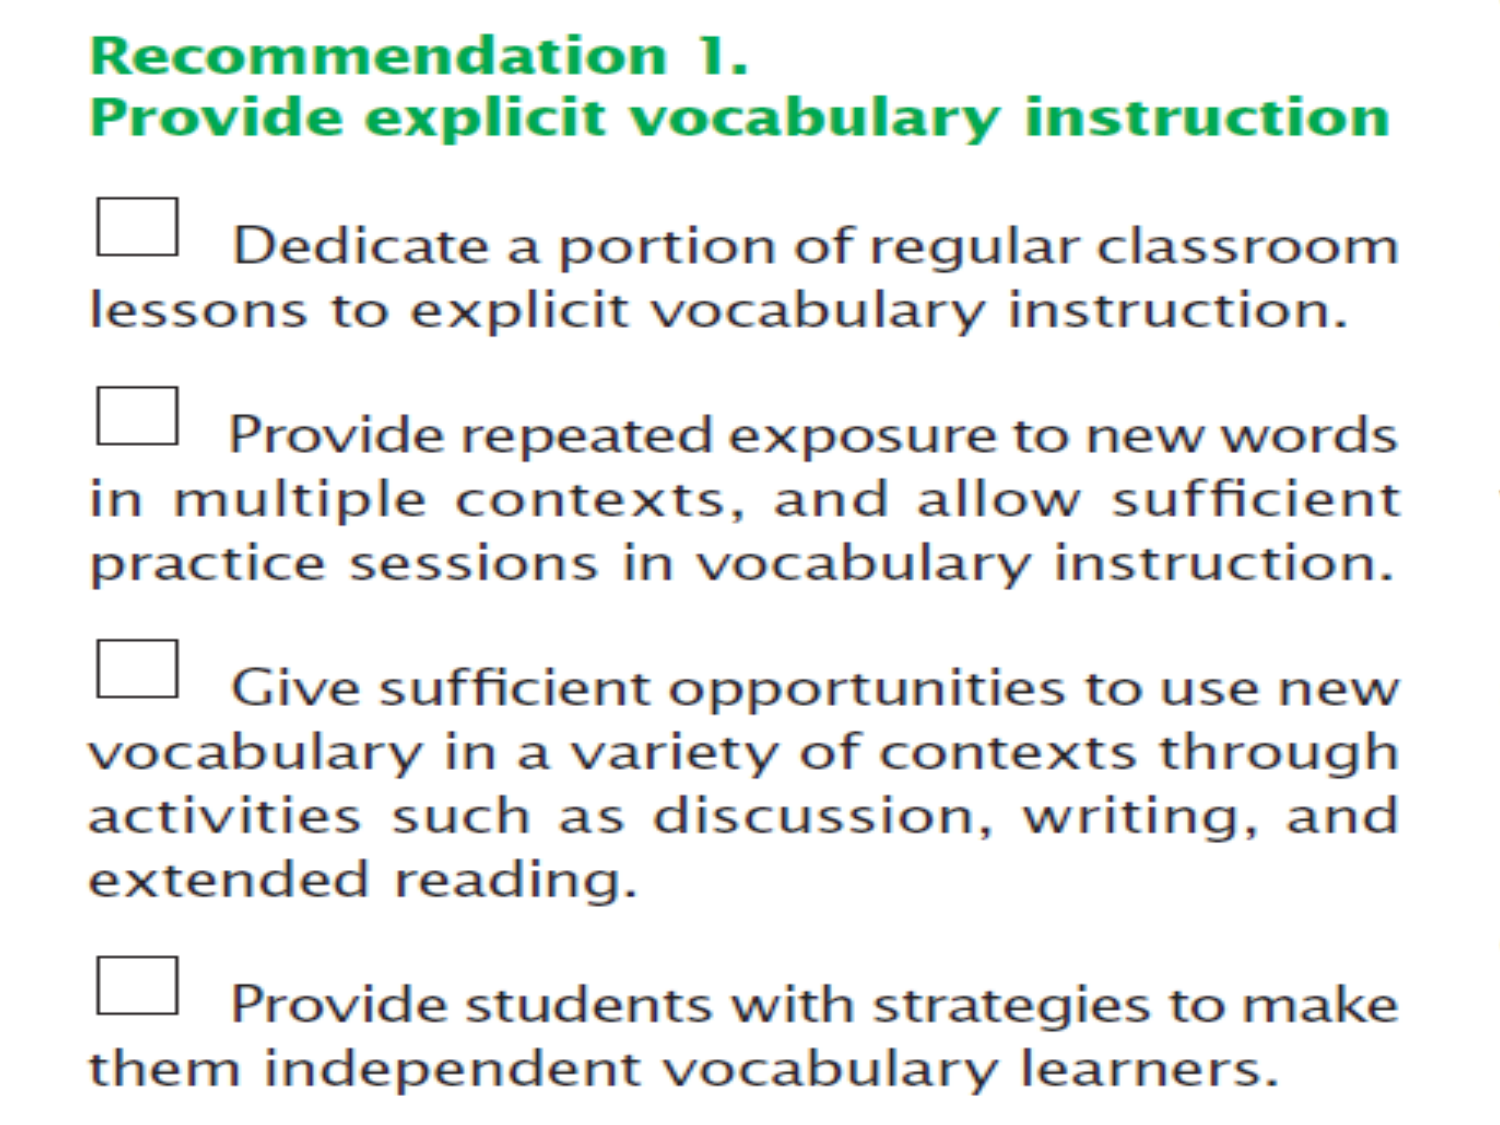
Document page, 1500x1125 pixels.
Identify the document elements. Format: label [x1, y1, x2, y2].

list [0, 0, 1500, 1125]
